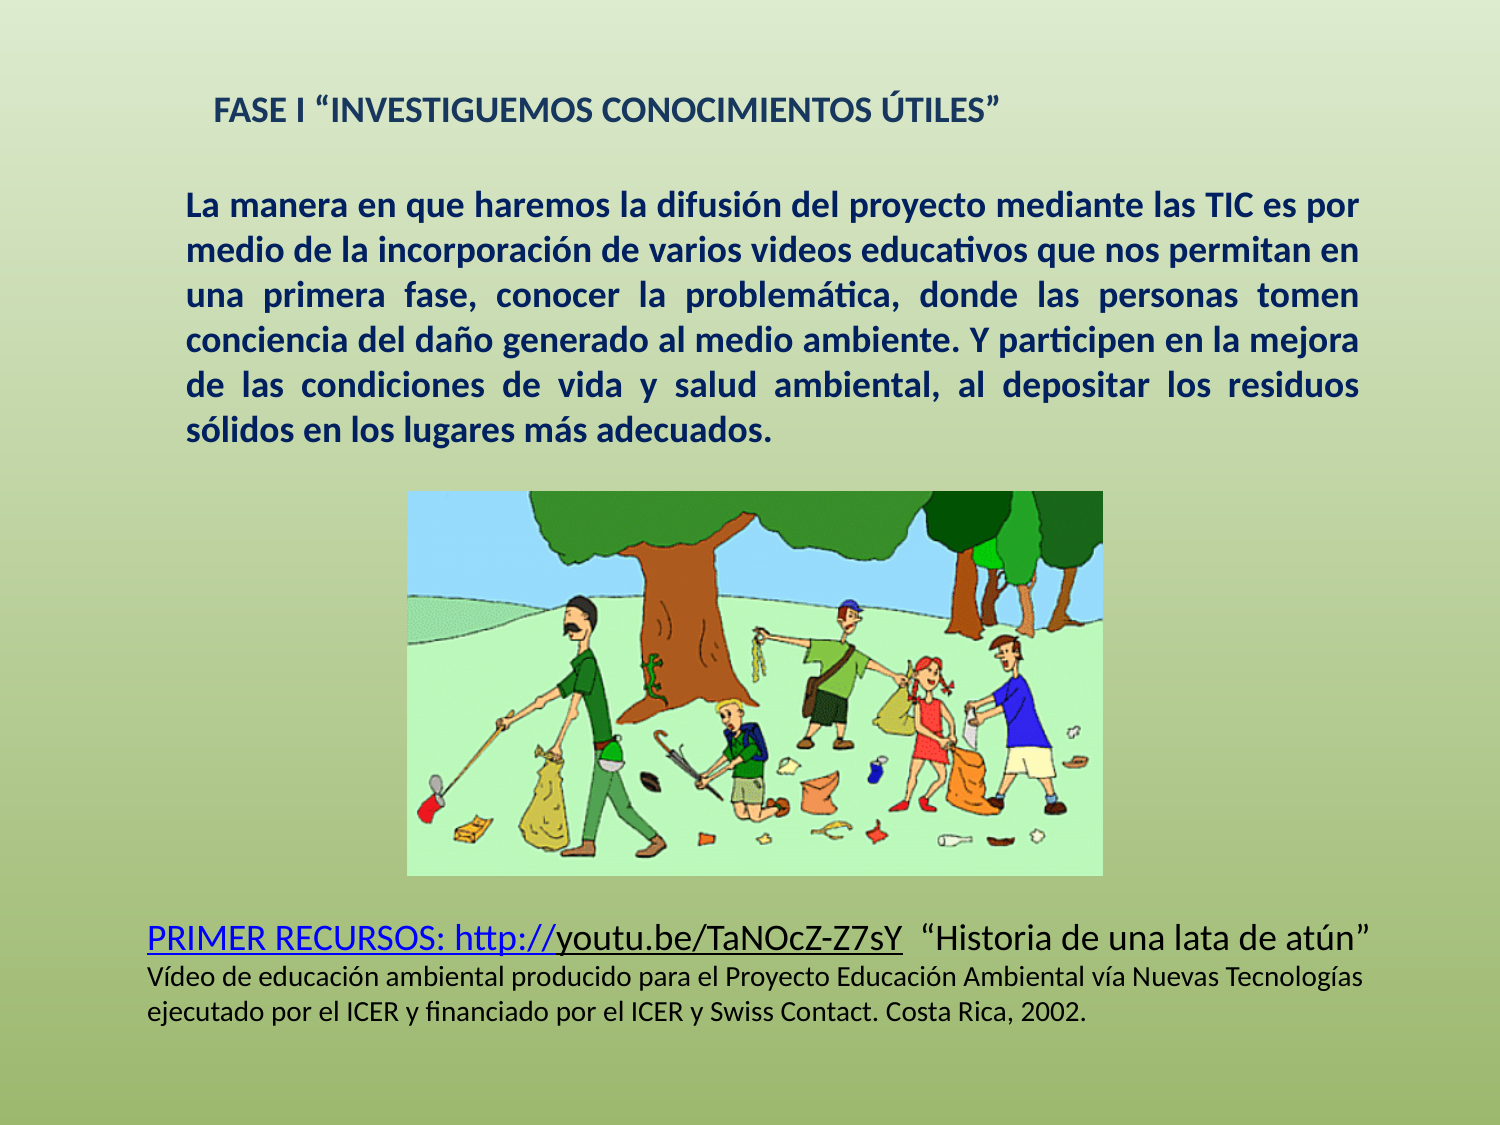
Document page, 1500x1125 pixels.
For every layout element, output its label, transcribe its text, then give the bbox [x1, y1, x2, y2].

picture [407, 491, 1103, 877]
text_box FASE I “INVESTIGUEMOS CONOCIMIENTOS ÚTILES” [198, 78, 1017, 138]
text_box PRIMER RECURSOS: http://youtu.be/TaNOcZ-Z7sY “Historia de una lata de atún” Vídeo de educación ambiental producido para el Proyecto Educación Ambiental vía Nuevas Tecnologías ejecutado por el ICER y financiado por el ICER y Swiss Contact. Costa Rica, 2002. [132, 905, 1387, 1035]
text_box La manera en que haremos la difusión del proyecto mediante las TIC es por medio de la incorporación de varios videos educativos que nos permitan en una primera fase, conocer la problemática, donde las personas tomen conciencia del daño generado al medio ambiente. Y participen en la mejora de las condiciones de vida y salud ambiental, al depositar los residuos sólidos en los lugares más adecuados. [171, 172, 1376, 458]
